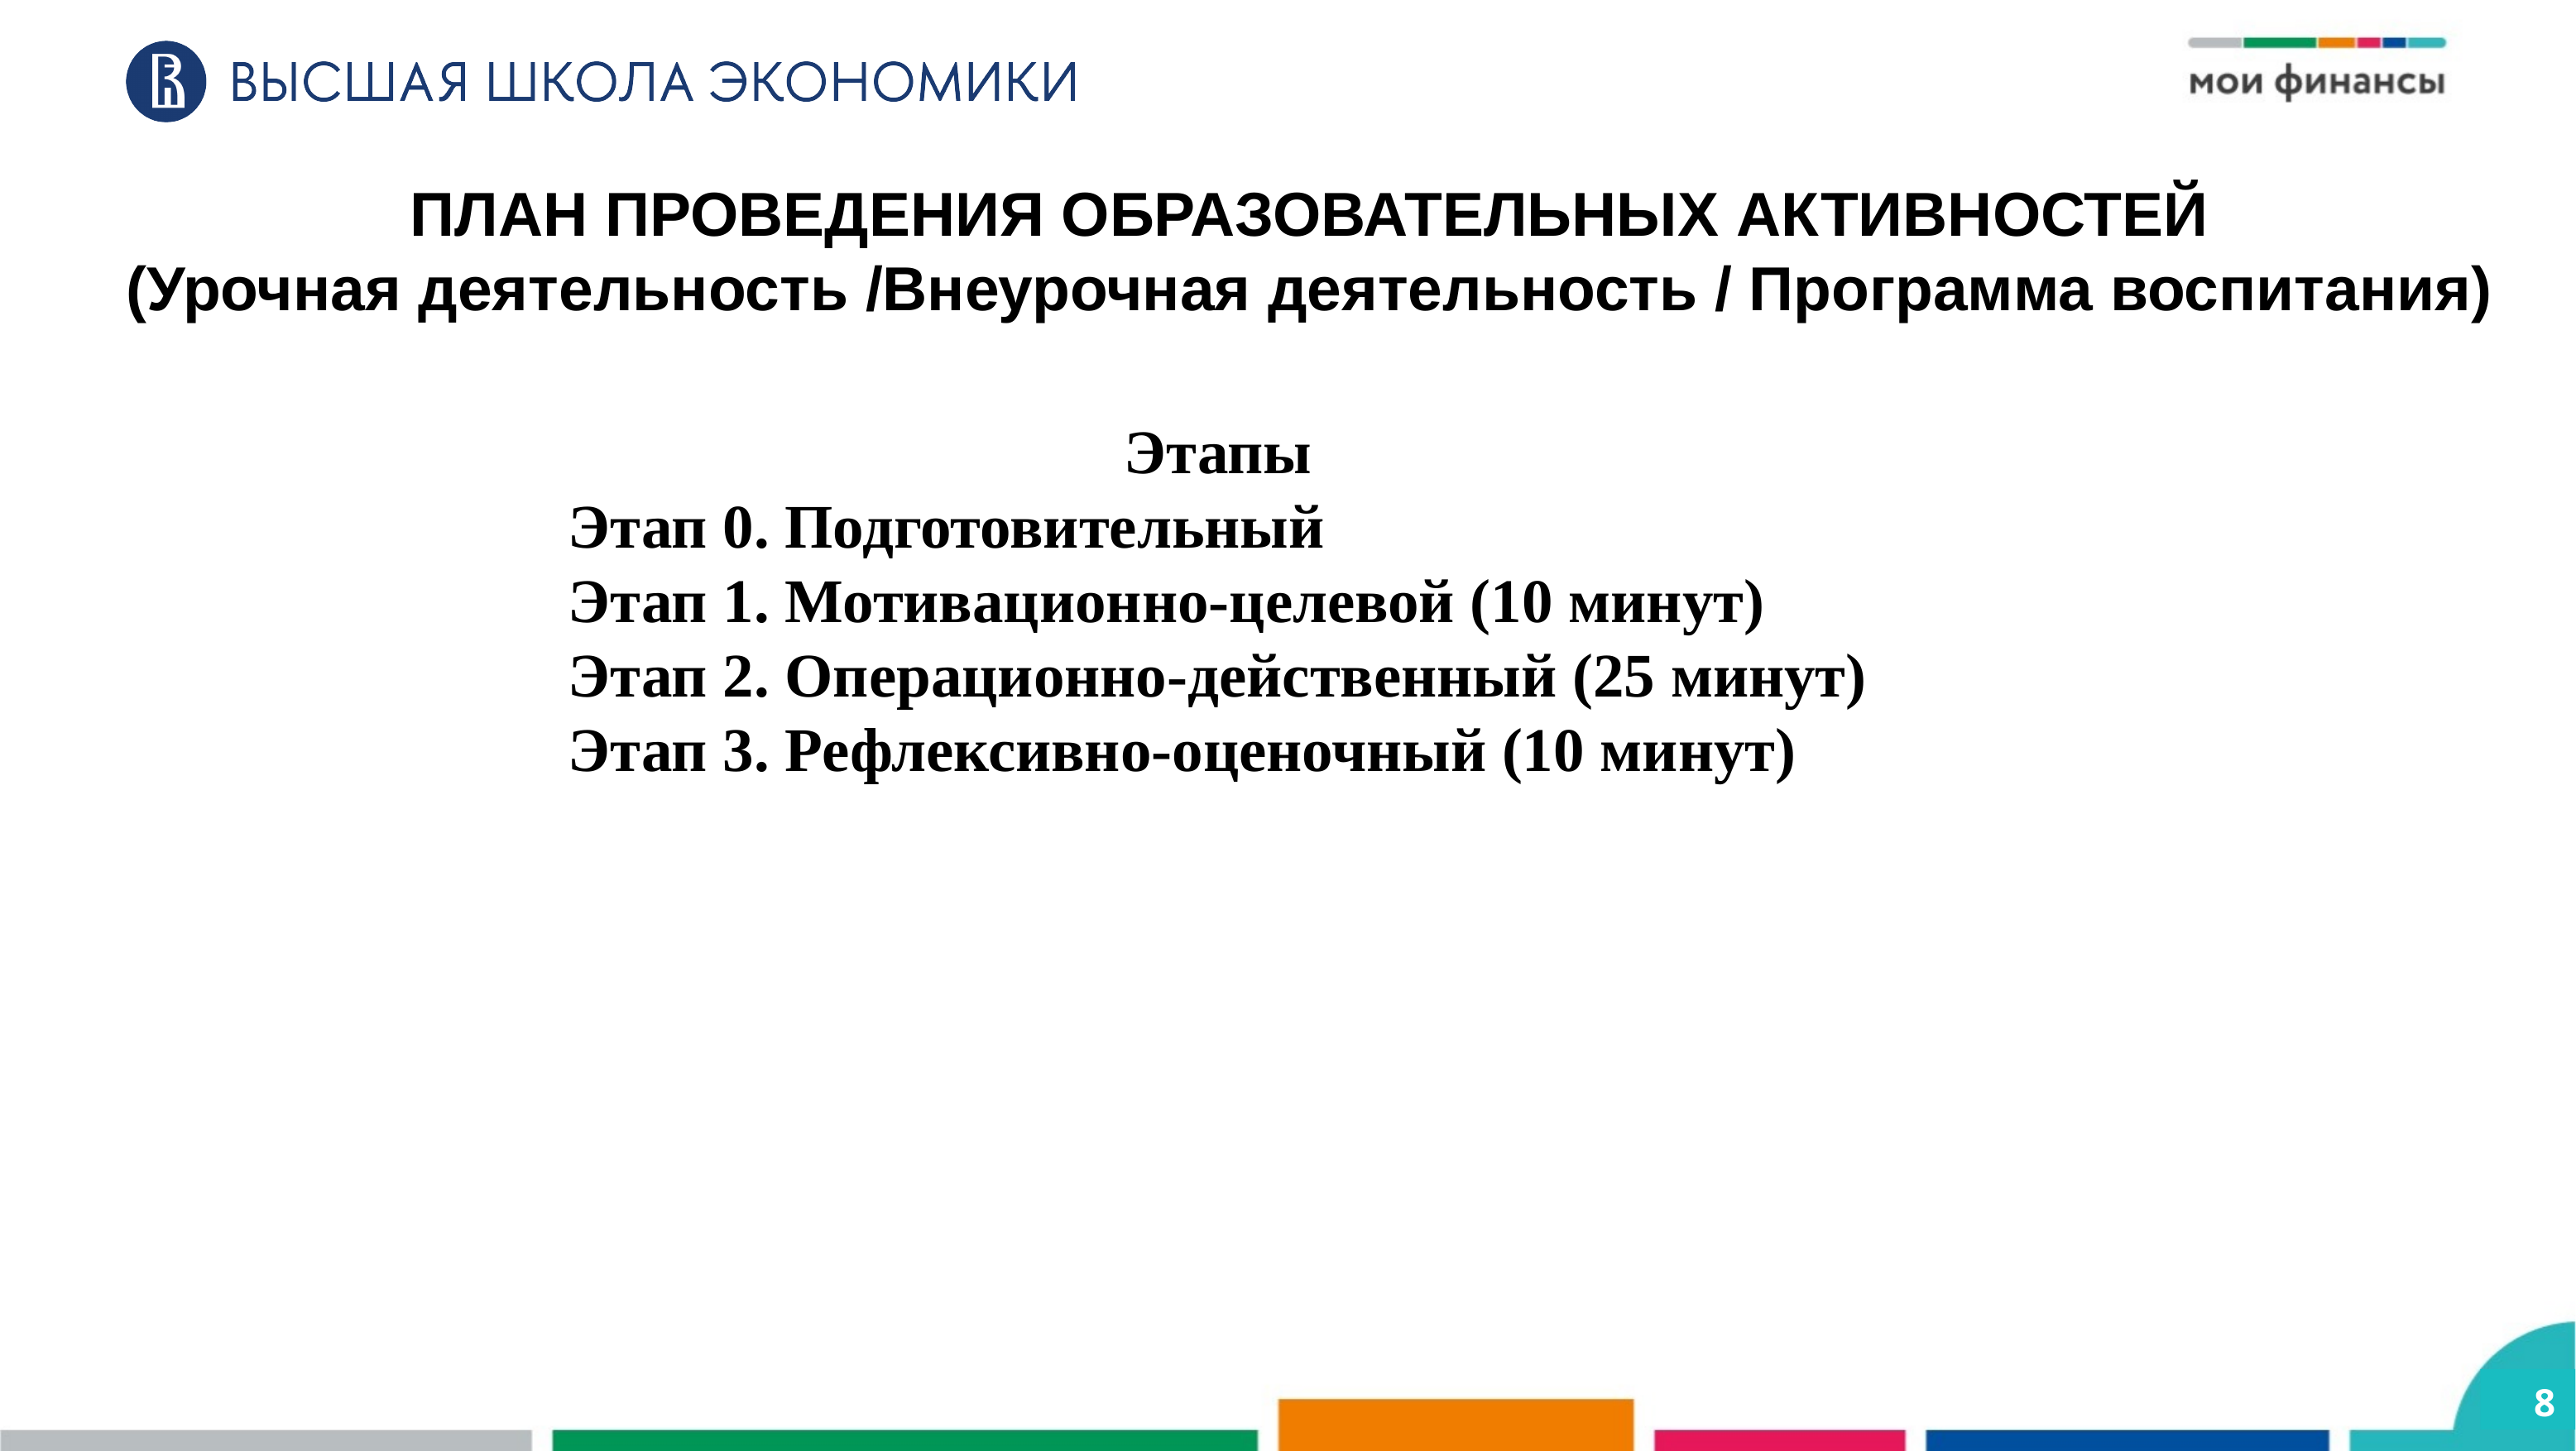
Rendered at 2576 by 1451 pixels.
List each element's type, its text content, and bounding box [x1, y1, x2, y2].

picture [0, 0, 2576, 1451]
text_box 8 [2480, 1368, 2576, 1430]
text_box ПЛАН ПРОВЕДЕНИЯ ОБРАЗОВАТЕЛЬНЫХ АКТИВНОСТЕЙ (Урочная деятельность /Внеурочная деятельность / Программа воспитания) [44, 164, 2576, 333]
text_box Этапы Этап 0. Подготовительный Этап 1. Мотивационно-целевой (10 минут) Этап 2. Операционно-действенный (25 минут) Этап 3. Рефлексивно-оценочный (10 минут) [556, 405, 1880, 790]
